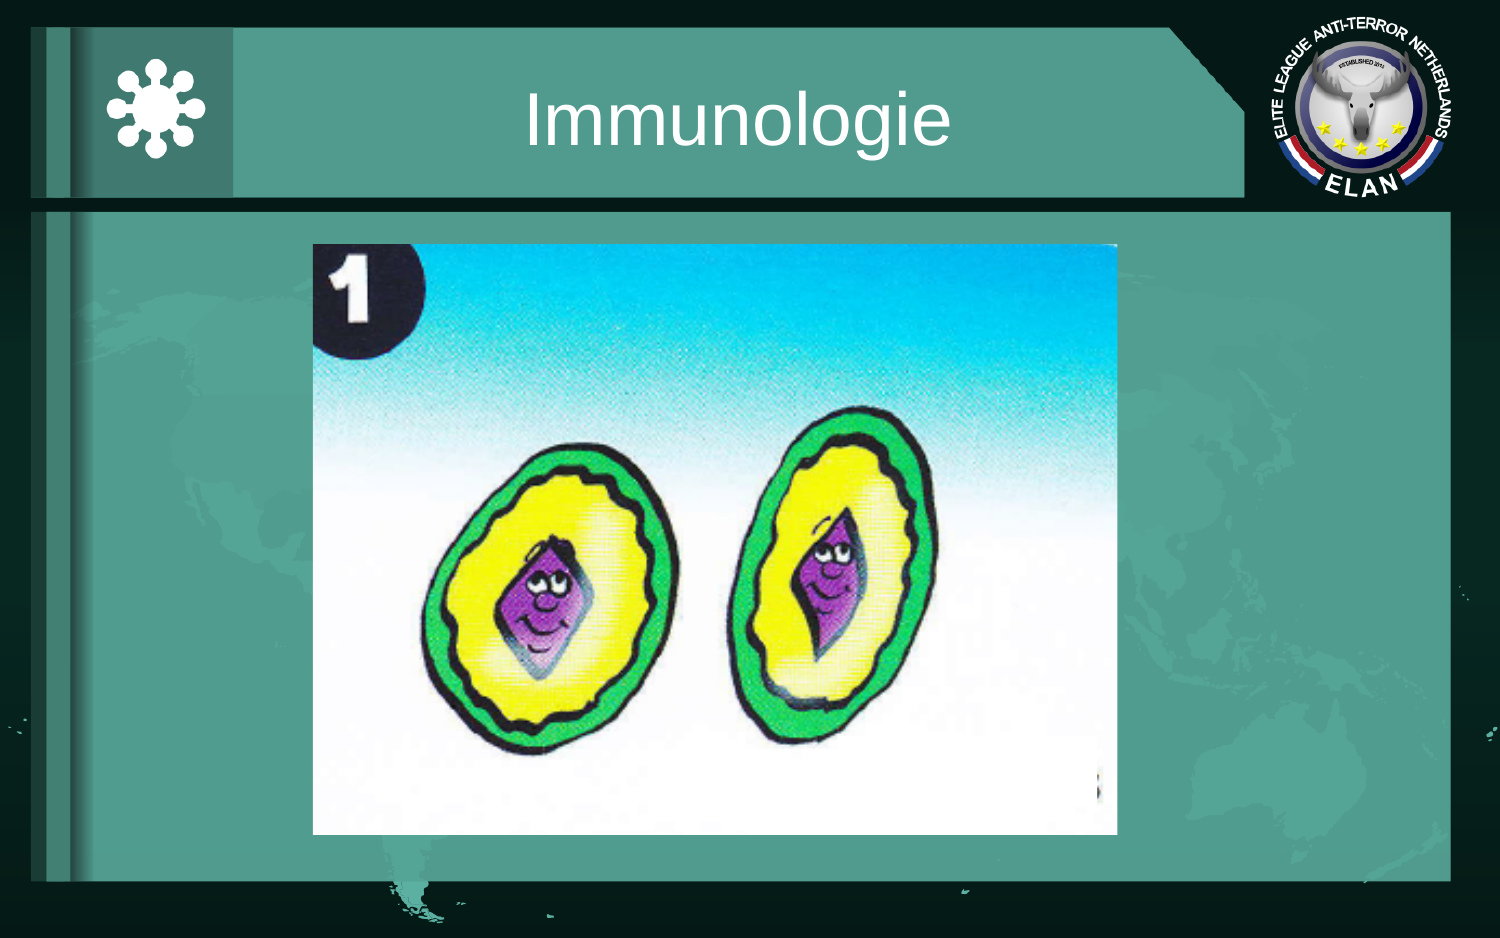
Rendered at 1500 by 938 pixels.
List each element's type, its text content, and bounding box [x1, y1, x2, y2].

picture [0, 0, 1500, 938]
title Immunologie [230, 37, 1247, 194]
